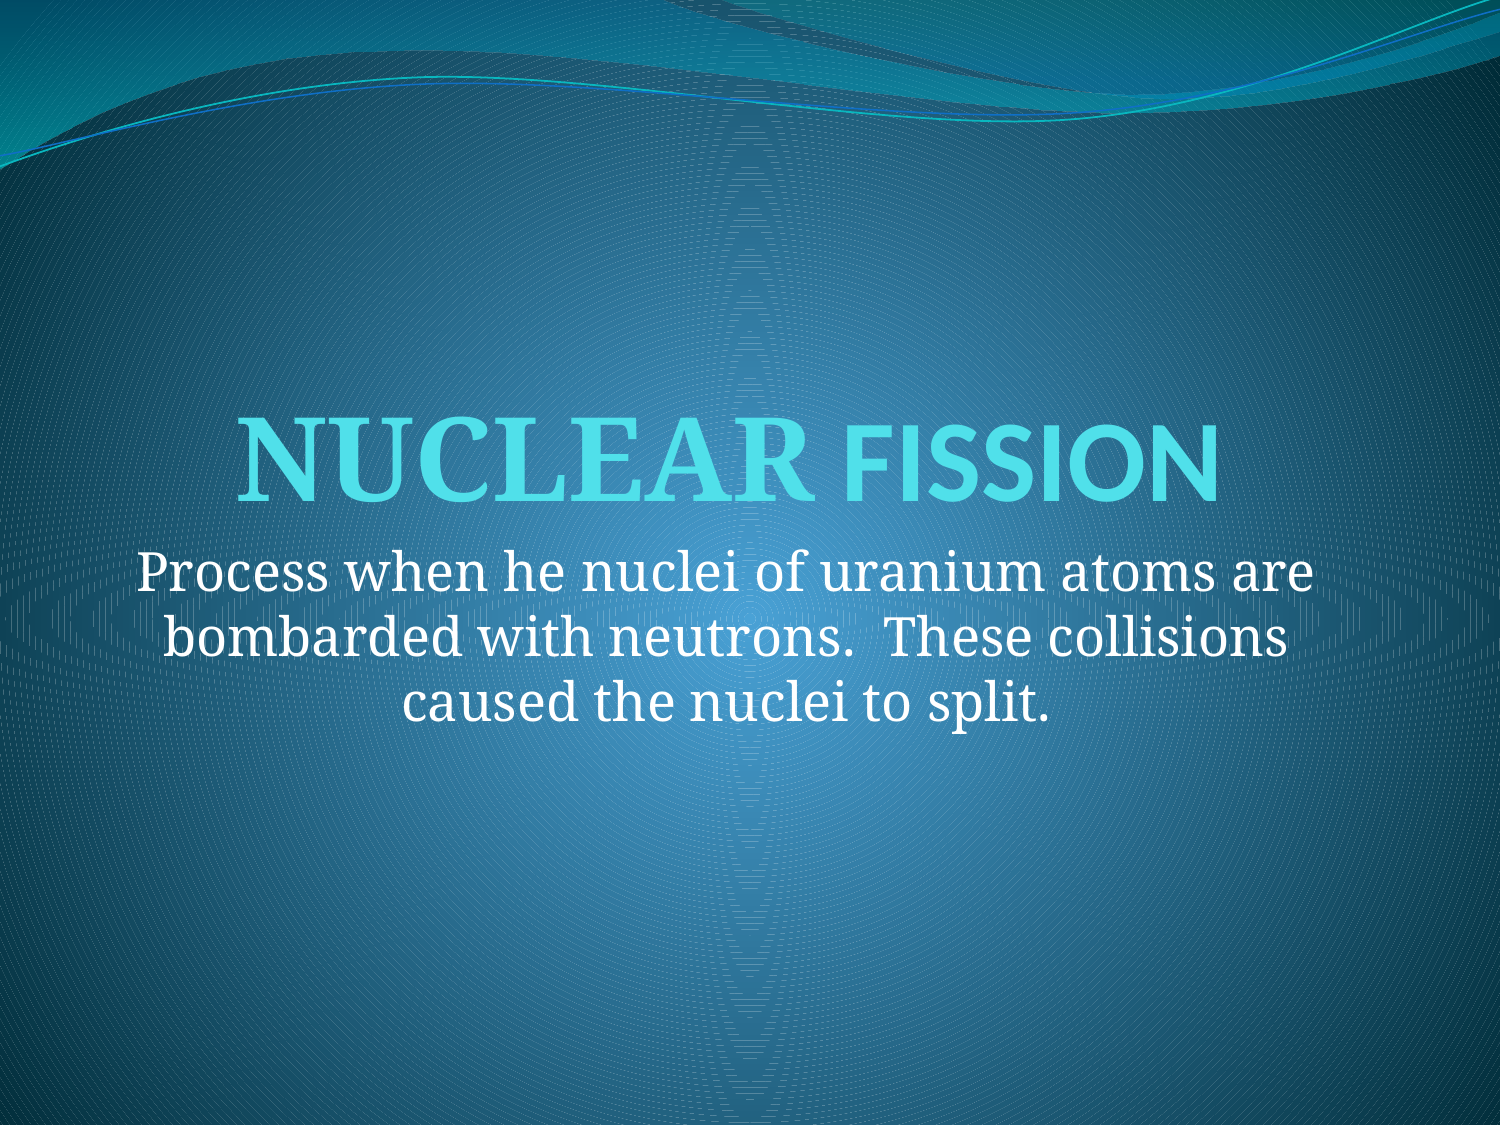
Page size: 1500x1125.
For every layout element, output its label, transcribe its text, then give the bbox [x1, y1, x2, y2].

subtitle Process when he nuclei of uranium atoms are bombarded with neutrons. These collisions caused the nuclei to split. [87, 529, 1376, 818]
title NUCLEAR FISSION [87, 224, 1376, 525]
